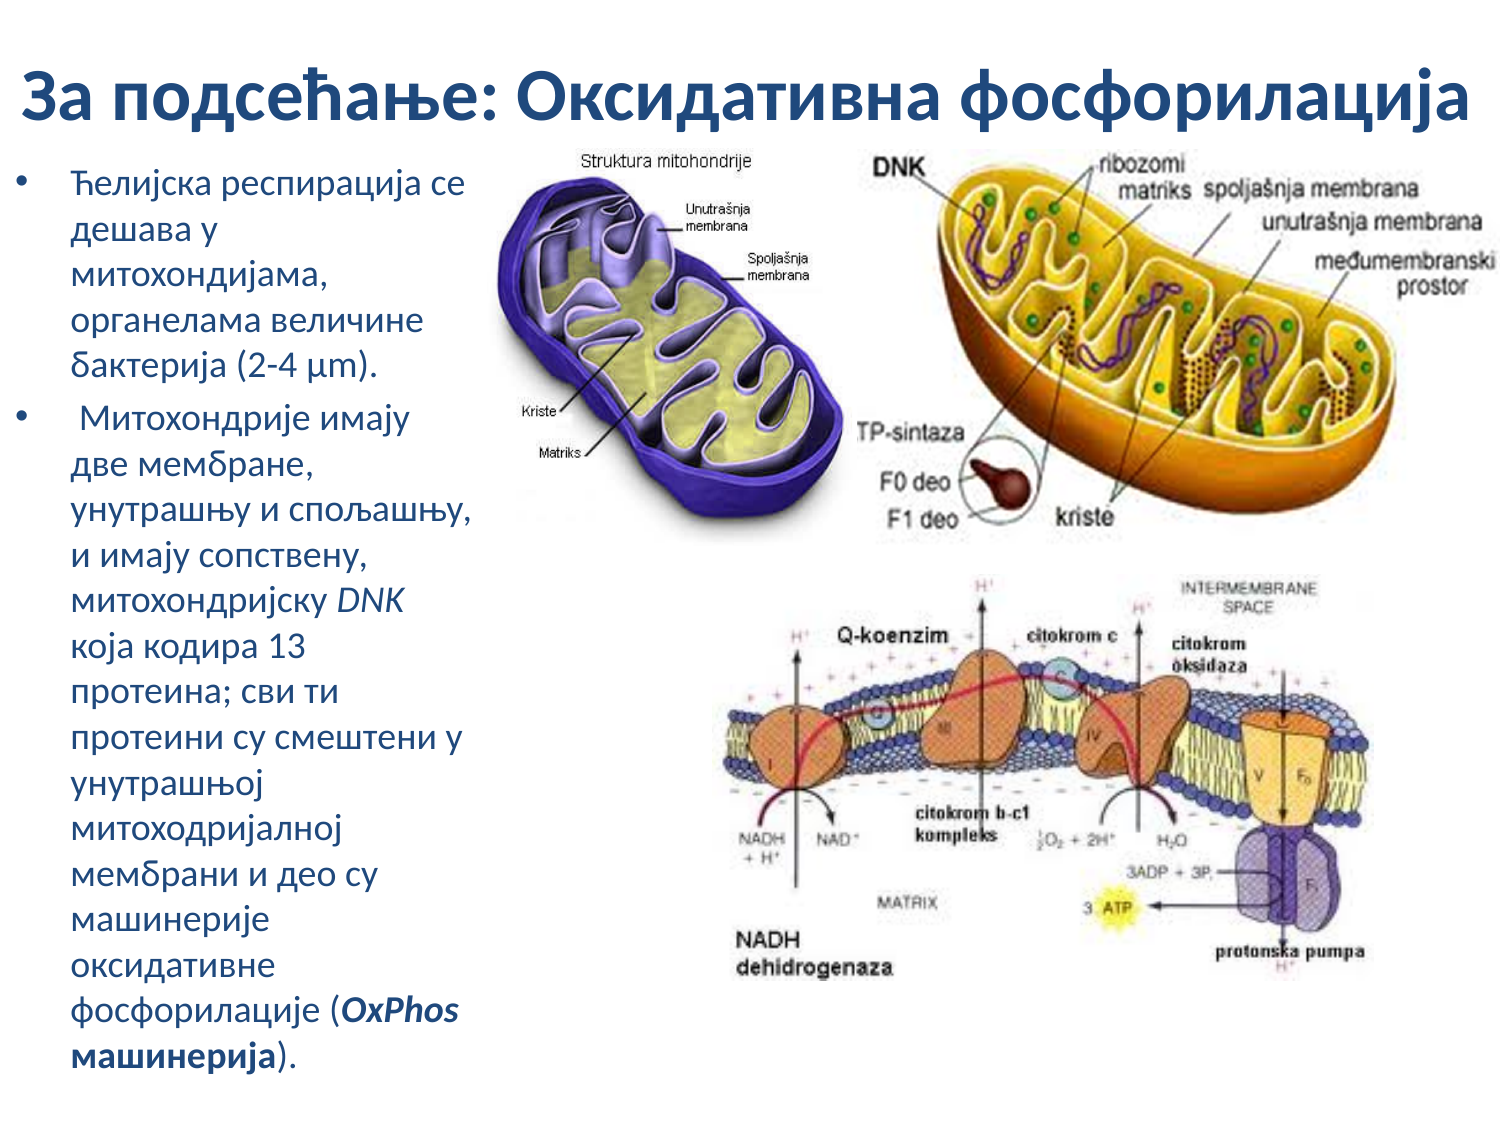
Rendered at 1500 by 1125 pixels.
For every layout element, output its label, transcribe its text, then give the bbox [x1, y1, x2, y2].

text_box За подсећање: Оксидативна фосфорилација [0, 5, 1498, 175]
list Ћелијска респирација се дешава у митохондијама, органелама величине бактерија (2-4 μm). Митохондрије имају две мембране, унутрашњу и спољашњу, и имају сопствену, митохондријску DNK која кодира 13 протеина; сви ти протеини су смештени у унутрашњој митоходријалној мембрани и део су машинерије оксидативне фосфорилације (OxPhos машинерија). [0, 175, 488, 1113]
picture [487, 148, 1500, 546]
picture [712, 574, 1375, 981]
